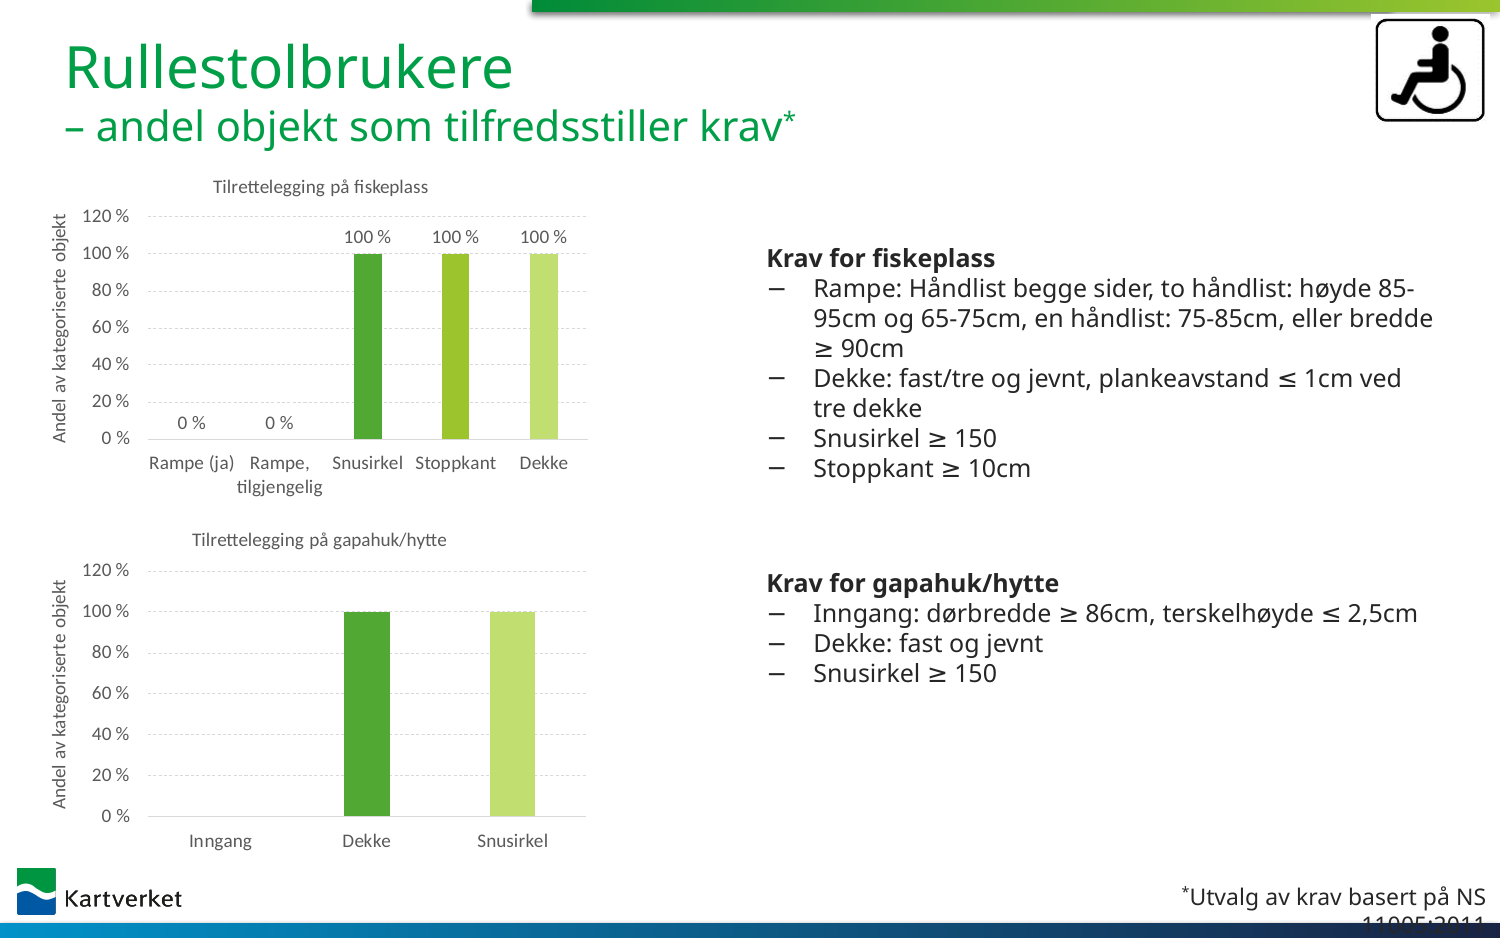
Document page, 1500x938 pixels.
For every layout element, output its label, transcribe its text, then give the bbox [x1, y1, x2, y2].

text_box *Utvalg av krav basert på NS 11005:2011 [1068, 873, 1500, 938]
text_box Krav for gapahuk/hytte Inngang: dørbredde ≥ 86cm, terskelhøyde ≤ 2,5cm Dekke: fast og jevnt Snusirkel ≥ 150 [751, 560, 1452, 695]
picture [1371, 13, 1491, 127]
text_box Rullestolbrukere – andel objekt som tilfredsstiller krav* [49, 29, 1431, 158]
text_box Krav for fiskeplass Rampe: Håndlist begge sider, to håndlist: høyde 85-95cm og 65-75cm, en håndlist: 75-85cm, eller bredde ≥ 90cm Dekke: fast/tre og jevnt, plankeavstand ≤ 1cm ved tre dekke Snusirkel ≥ 150 Stoppkant ≥ 10cm [751, 235, 1452, 490]
picture [41, 520, 597, 859]
picture [41, 166, 599, 505]
